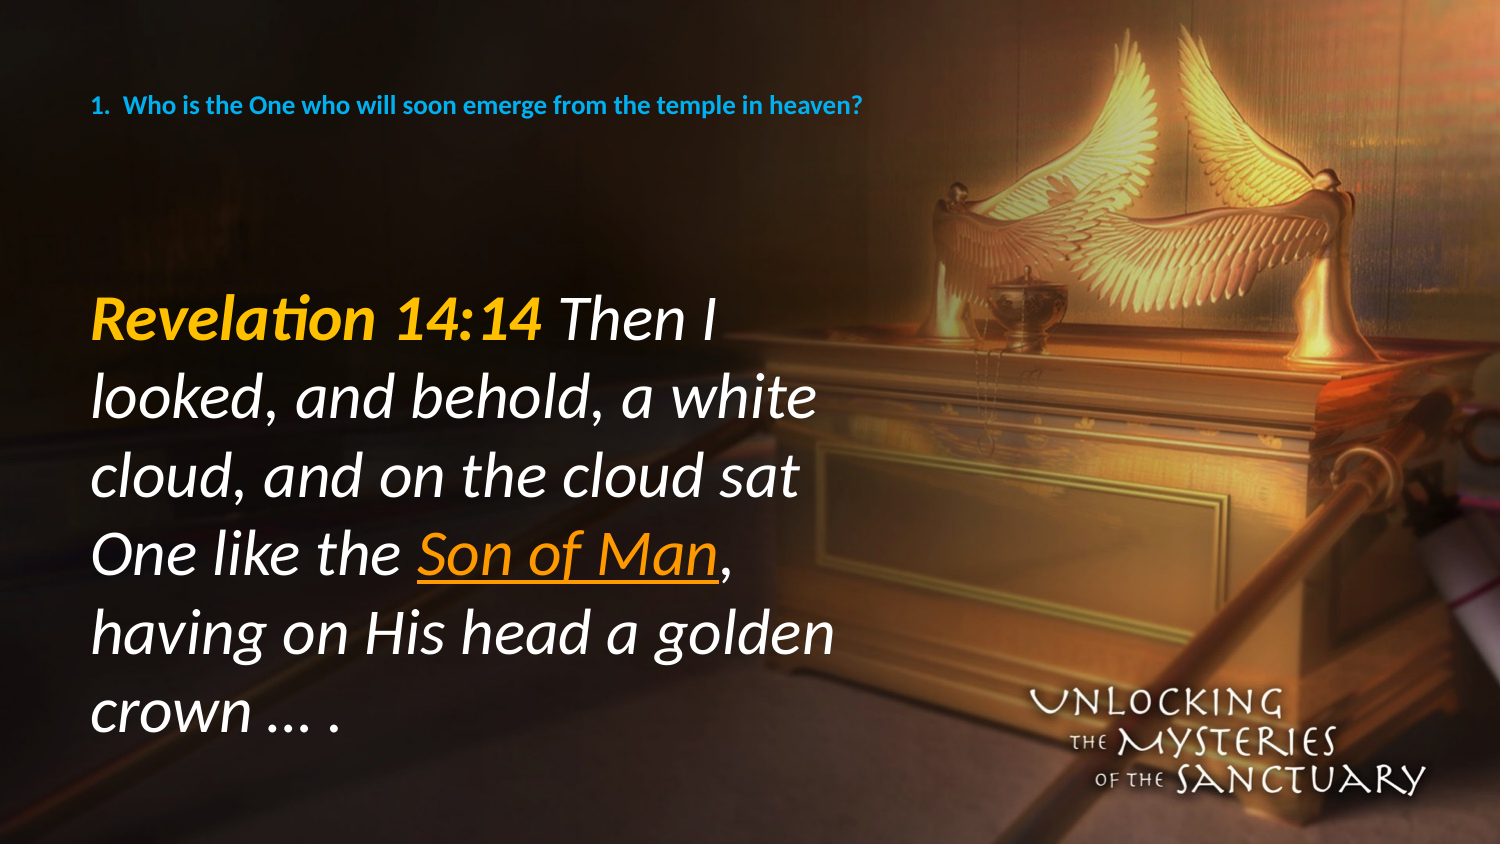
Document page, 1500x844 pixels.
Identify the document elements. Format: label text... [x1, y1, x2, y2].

picture [0, 0, 1500, 844]
title 1. Who is the One who will soon emerge from the temple in heaven? [75, 33, 1425, 175]
list Revelation 14:14 Then I looked, and behold, a white cloud, and on the cloud sat One like the Son of Man, having on His head a golden crown … . [75, 267, 935, 754]
